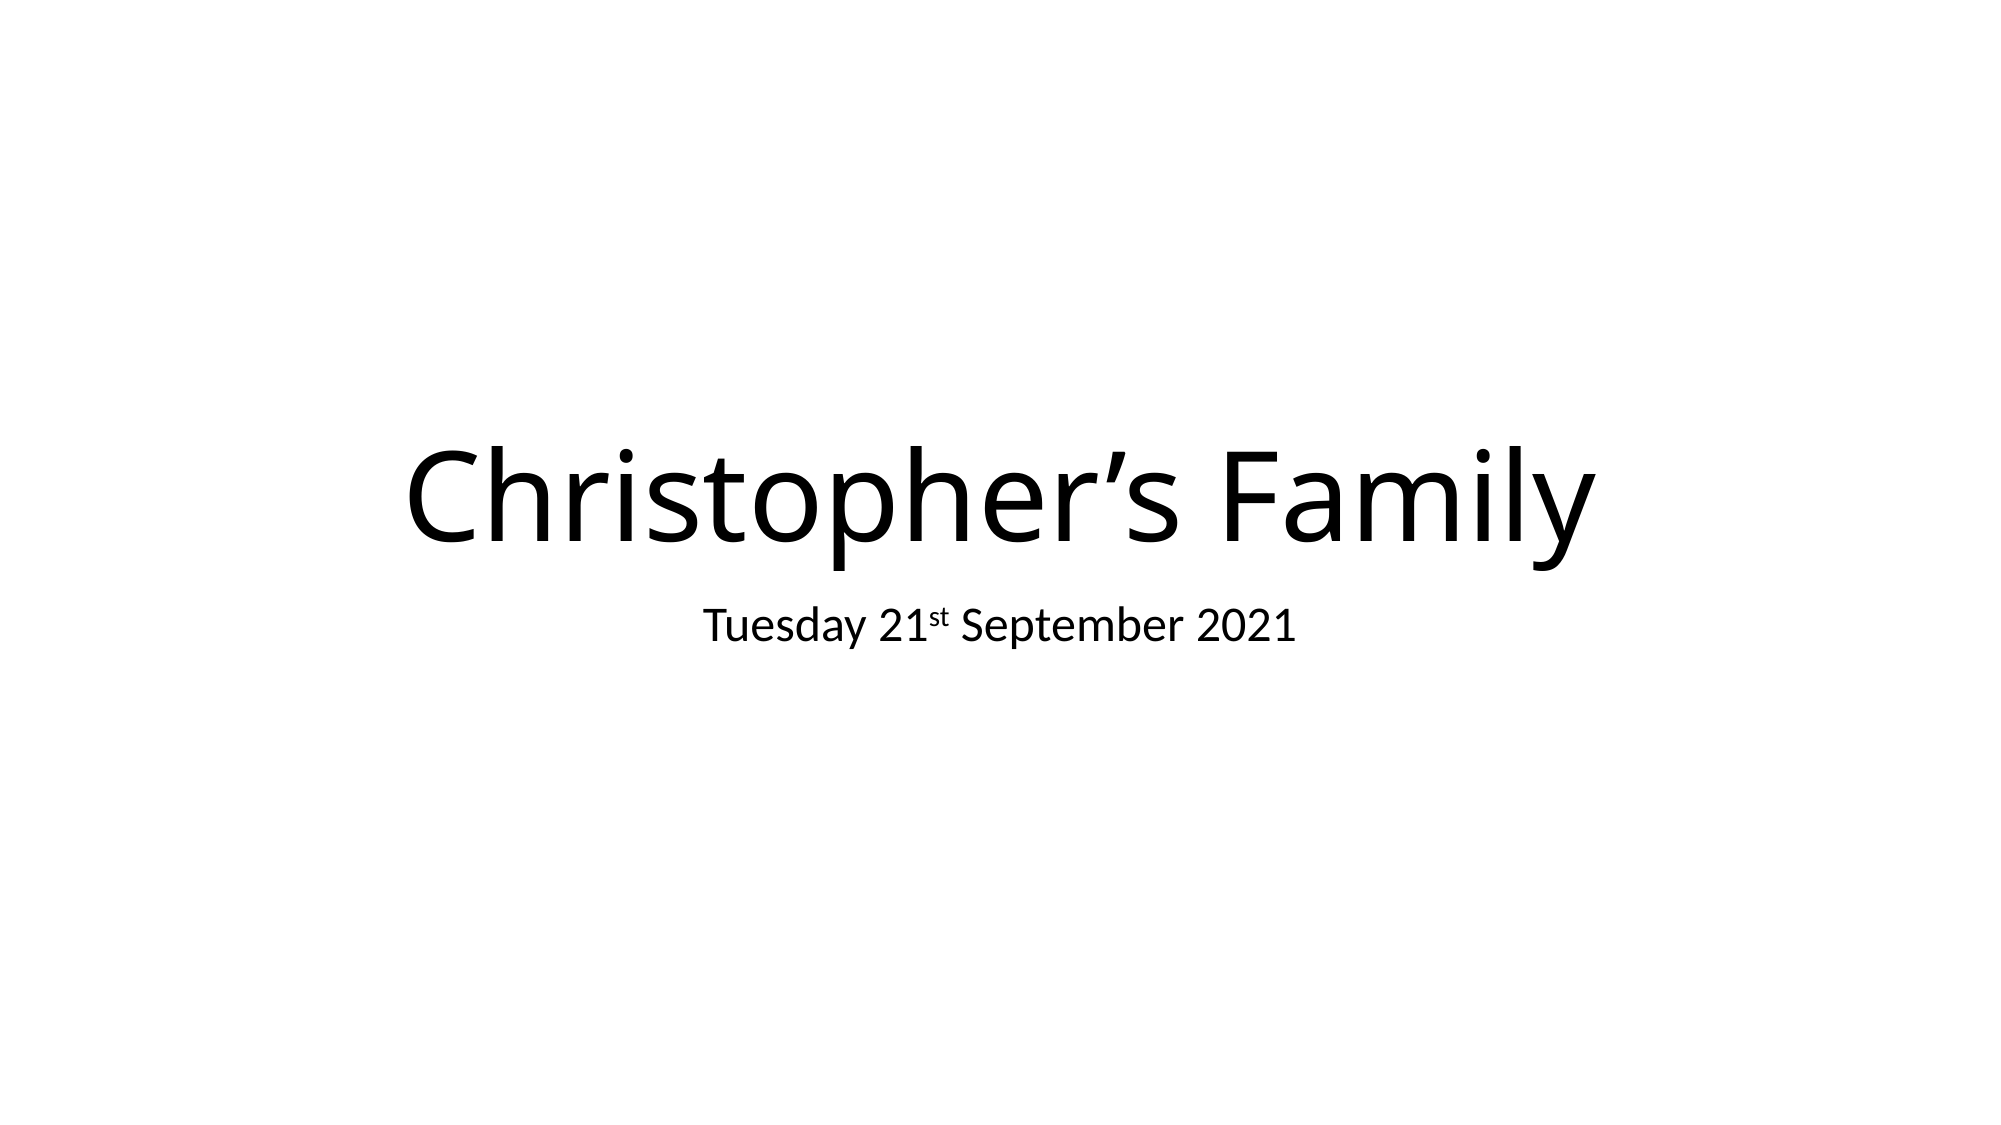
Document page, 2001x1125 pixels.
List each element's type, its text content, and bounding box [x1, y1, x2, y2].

subtitle Tuesday 21st September 2021 [249, 590, 1750, 863]
title Christopher’s Family [249, 184, 1750, 576]
